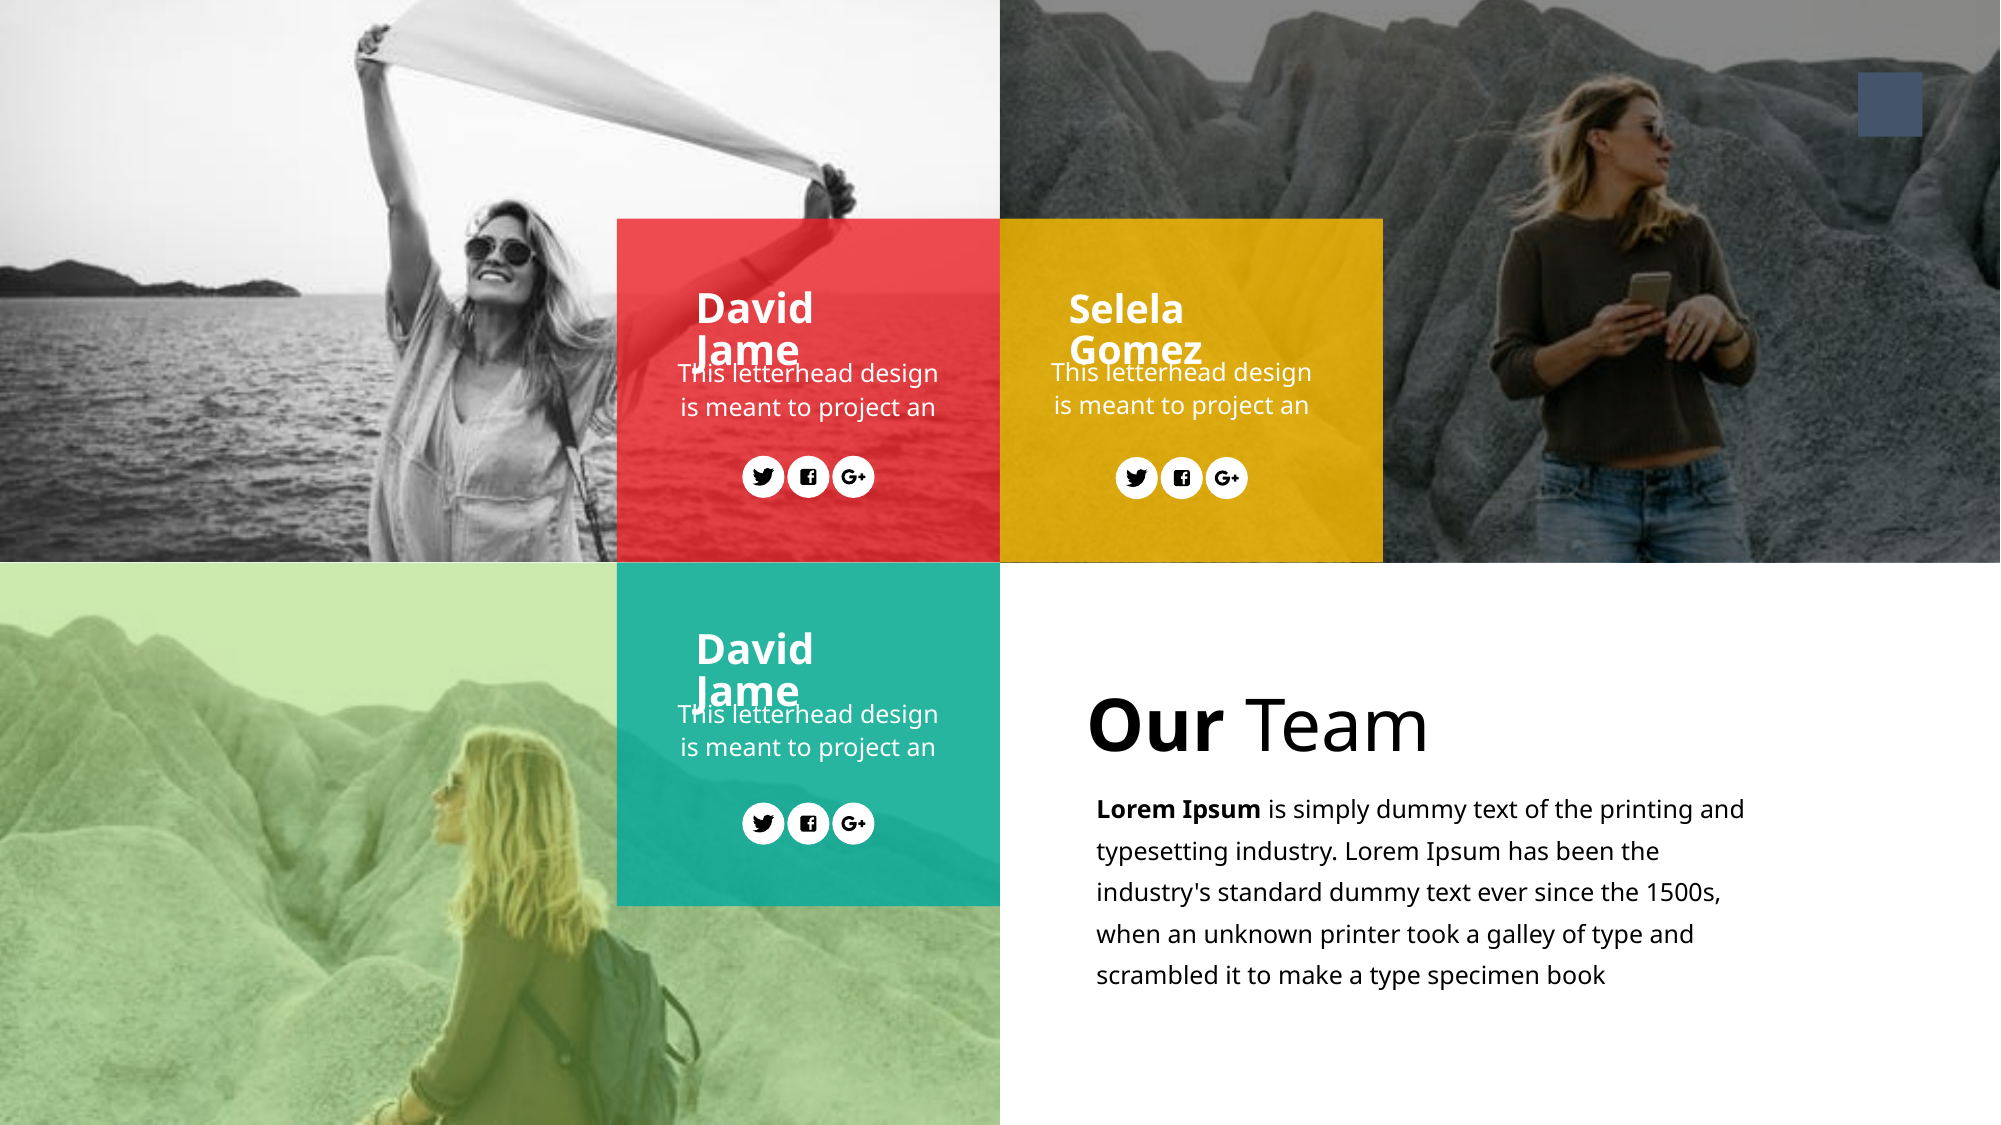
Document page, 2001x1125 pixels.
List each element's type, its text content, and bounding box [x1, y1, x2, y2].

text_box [669, 283, 948, 498]
text_box Our Team [1072, 670, 1446, 773]
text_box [669, 623, 948, 845]
text_box Lorem Ipsum is simply dummy text of the printing and typesetting industry. Lorem Ipsum has been the industry's standard dummy text ever since the 1500s, when an unknown printer took a galley of type and scrambled it to make a type specimen book [1081, 774, 1768, 998]
picture [0, 0, 2000, 1125]
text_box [1042, 281, 1341, 500]
